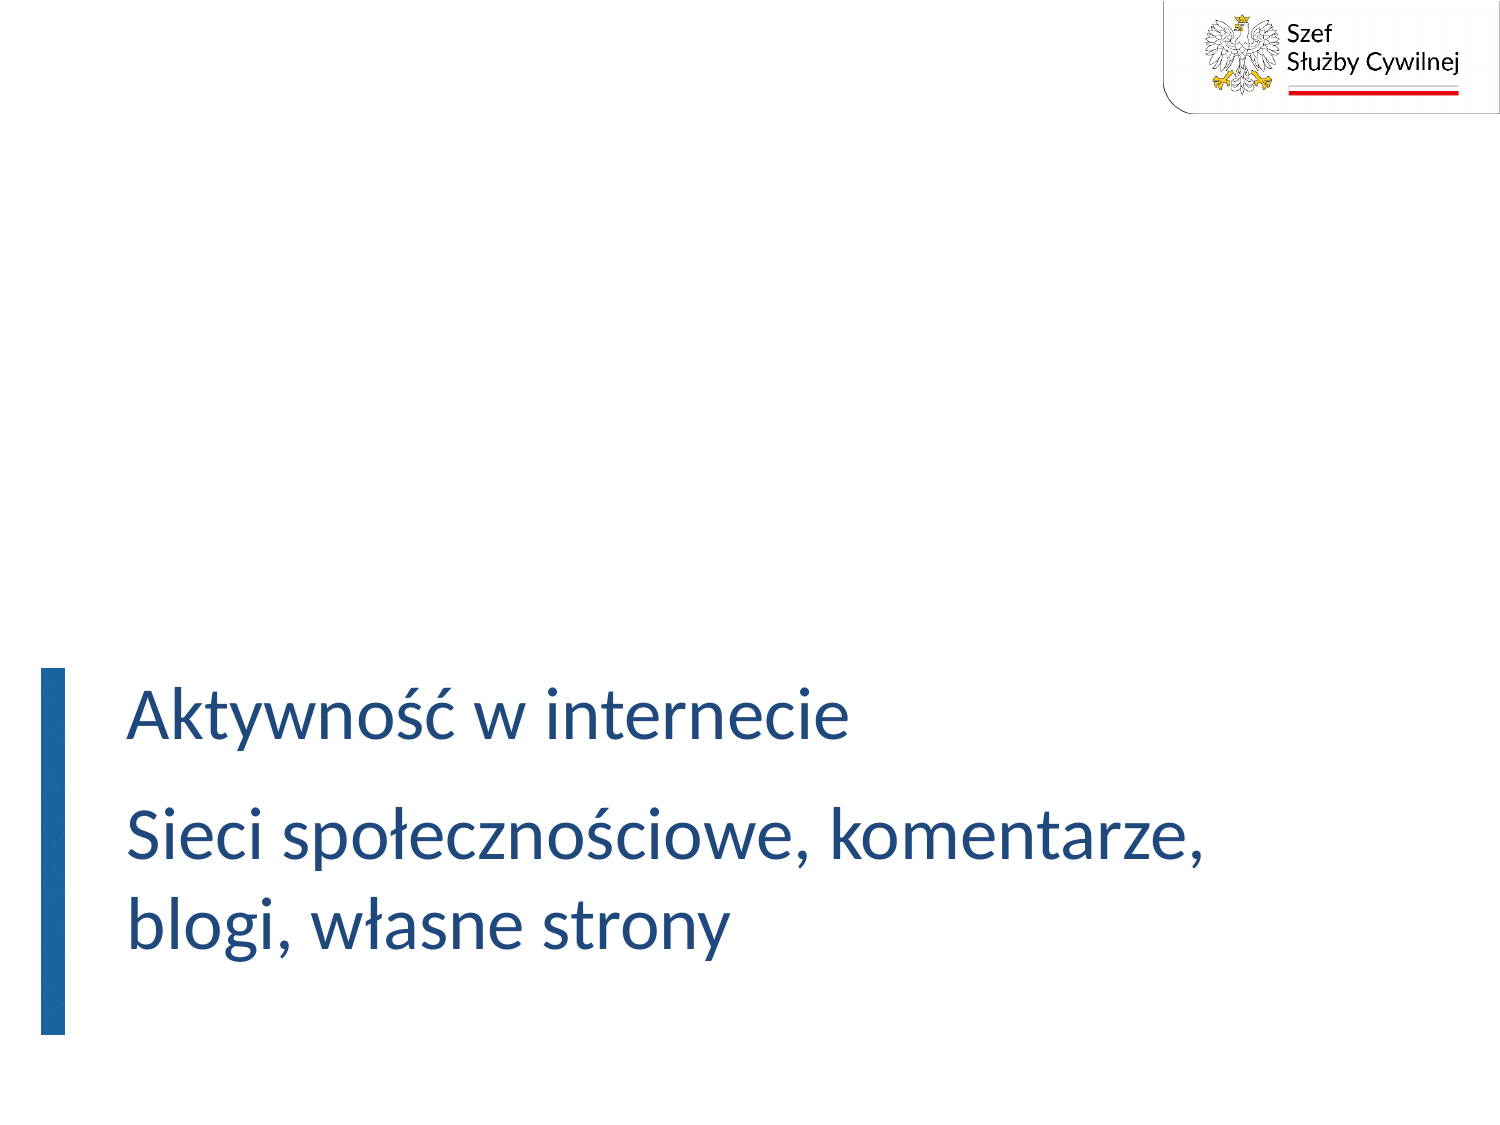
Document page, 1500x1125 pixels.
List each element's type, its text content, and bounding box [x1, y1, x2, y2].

picture [1163, 0, 1500, 114]
picture [41, 668, 65, 1035]
title Aktywność w internecie Sieci społecznościowe, komentarze, blogi, własne strony [112, 656, 1388, 1071]
